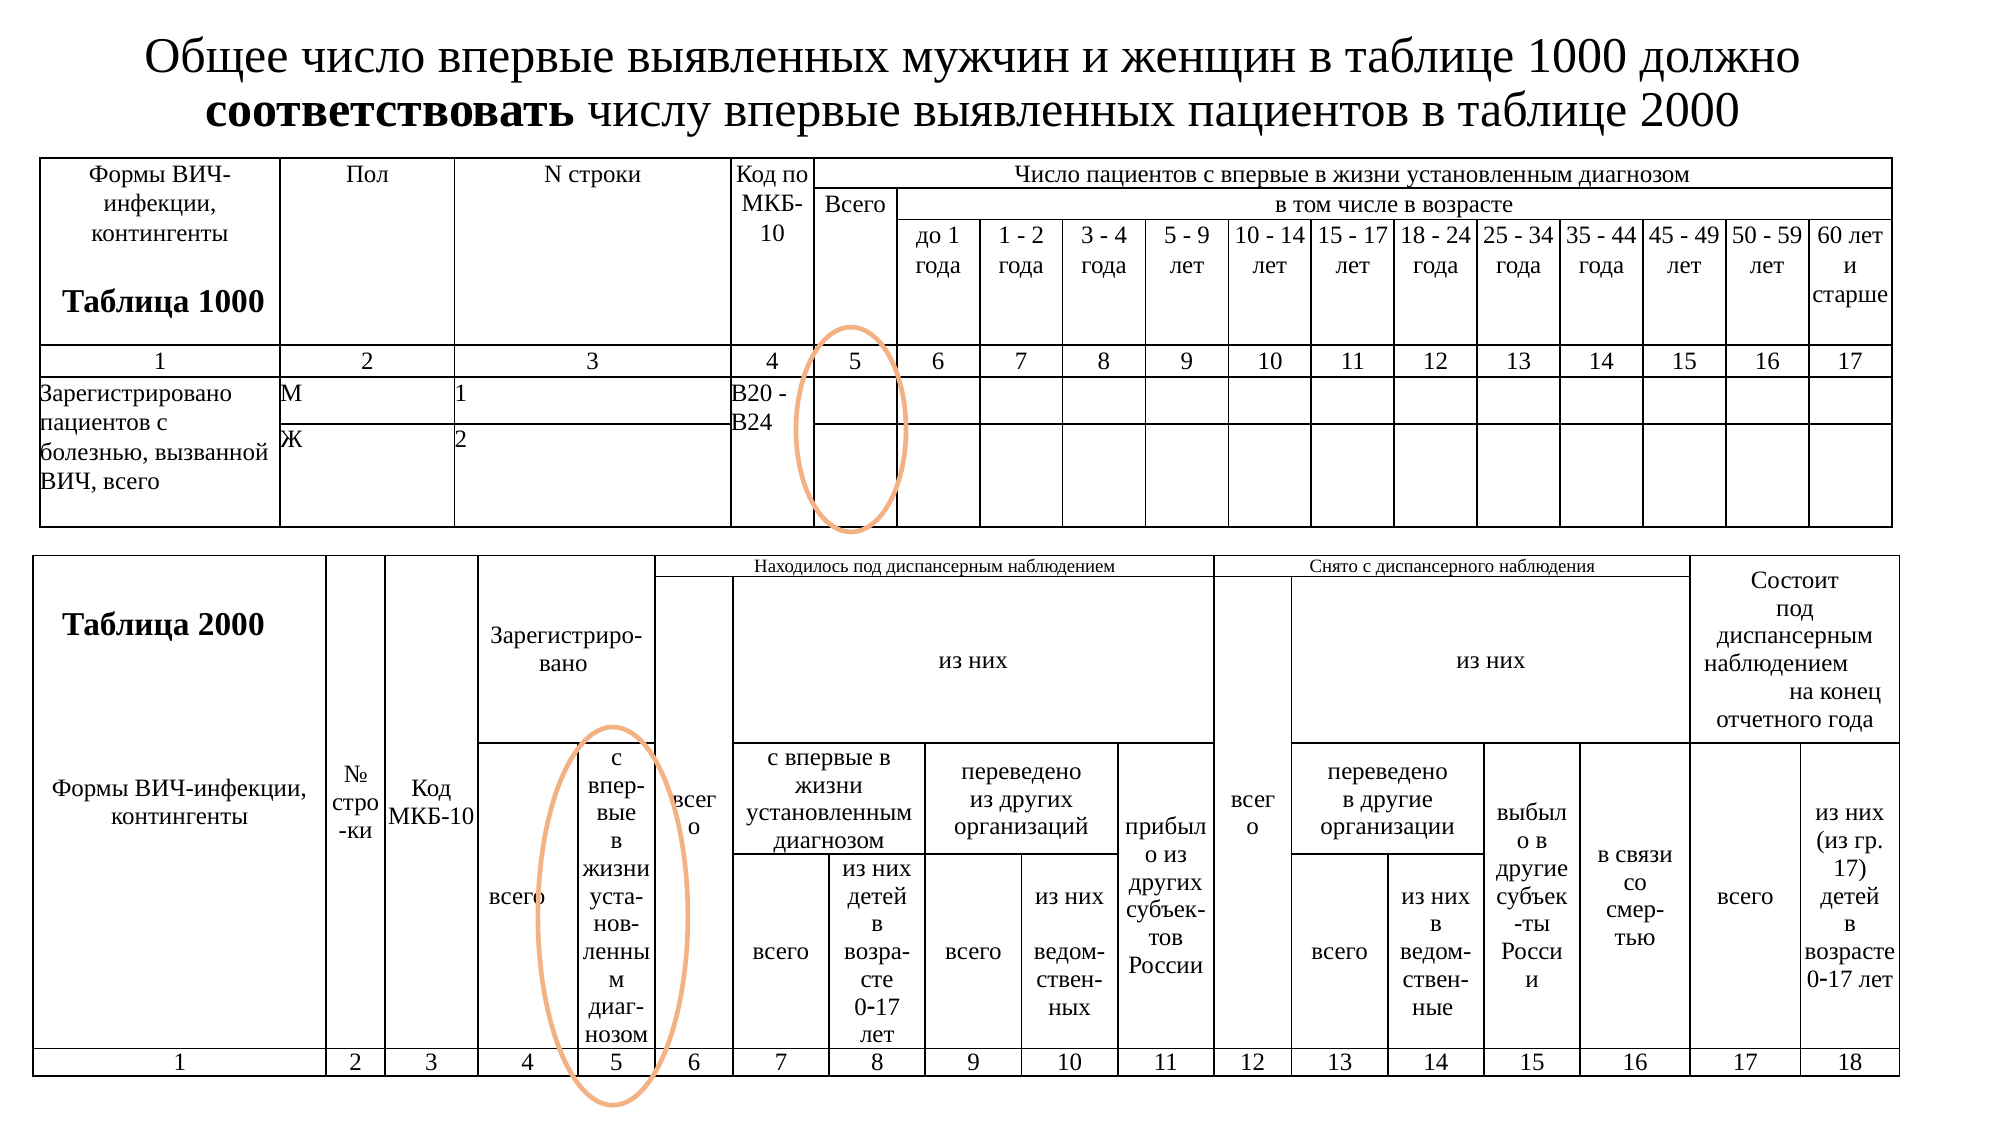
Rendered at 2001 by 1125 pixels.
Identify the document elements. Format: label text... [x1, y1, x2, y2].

table_cell 7 [981, 346, 1062, 376]
table_cell [981, 425, 1062, 526]
table_cell 1 [455, 378, 730, 423]
table_cell из них [734, 577, 1213, 742]
table_cell 5 - 9 лет [1146, 220, 1228, 344]
table_cell [873, 494, 896, 526]
table_cell 50 - 59 лет [1727, 220, 1808, 344]
table_cell с впервые в жизни установленным диагнозом [734, 744, 924, 853]
table_cell 11 [1119, 1049, 1213, 1075]
table_cell выбыло в другие субъек-ты России [1485, 744, 1579, 1048]
table_cell из них в ведом-ствен-ные [1389, 855, 1483, 1048]
table_cell [981, 378, 1062, 423]
table_cell 5 [885, 346, 896, 365]
table_cell 4 [732, 346, 813, 376]
table_cell всего [656, 577, 732, 1048]
table_cell 15 [1485, 1049, 1579, 1075]
table_cell 60 лет и старше [1810, 220, 1891, 344]
table_cell 10 [1022, 1049, 1117, 1075]
table_cell 18 [1801, 1049, 1899, 1075]
table_header Код МКБ-10 [386, 556, 477, 1048]
table_cell 2 [455, 425, 730, 526]
table_cell B20 - B24 [732, 378, 813, 526]
table_cell 25 - 34 года [1478, 220, 1559, 344]
table_cell 10 - 14 лет [1229, 220, 1310, 344]
table_cell 17 [1810, 346, 1891, 376]
table_cell [900, 378, 979, 423]
table_cell [1727, 378, 1808, 423]
table_cell переведено в другие организации [1292, 744, 1483, 853]
table_cell [1312, 378, 1393, 423]
table_cell 15 [1644, 346, 1725, 376]
table_cell Зарегистрировано пациентов с болезнью, вызванной ВИЧ, всего [41, 378, 279, 526]
table_cell 4 [479, 1049, 570, 1075]
text_box Таблица 1000 [47, 271, 281, 327]
table_cell 16 [1581, 1049, 1689, 1075]
table_cell [1644, 378, 1725, 423]
table_header N строки [455, 159, 730, 344]
table_header Формы ВИЧ-инфекции, контингенты [34, 556, 325, 1048]
table_cell Всего [815, 189, 896, 344]
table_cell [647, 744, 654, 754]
table_cell в связи со смер-тью [1581, 744, 1689, 1048]
table_cell 13 [1478, 346, 1559, 376]
table_cell [1478, 425, 1559, 526]
table_cell 13 [1292, 1049, 1387, 1075]
table_cell всего [1292, 855, 1387, 1048]
table_cell 16 [1727, 346, 1808, 376]
table_cell 14 [1561, 346, 1642, 376]
table_header Пол [281, 159, 454, 344]
table_cell [1810, 425, 1891, 526]
table_cell в том числе в возрасте [898, 189, 1891, 219]
table_cell [1312, 425, 1393, 526]
table_cell 1 - 2 года [981, 220, 1062, 344]
table_cell из них детей в возра-сте 017 лет [830, 855, 924, 1048]
table_header № стро-ки [327, 556, 384, 1048]
table_header Находилось под диспансерным наблюдением [656, 556, 1213, 576]
text_box [794, 326, 908, 534]
table_cell [1810, 378, 1891, 423]
table_cell прибыло из других субъек-тов России [1119, 744, 1213, 1048]
table_cell [1146, 425, 1228, 526]
table_cell Ж [281, 425, 454, 526]
table_cell [1727, 425, 1808, 526]
table_cell [1395, 425, 1476, 526]
table_cell 7 [734, 1049, 828, 1075]
table_cell из них [1292, 577, 1689, 742]
table_cell 3 [455, 346, 730, 376]
table_cell 9 [926, 1049, 1021, 1075]
table_cell 8 [830, 1049, 924, 1075]
table_cell всего [734, 855, 828, 1048]
title Общее число впервые выявленных мужчин и женщин в таблице 1000 должно соответствовать числу впервые выявленных пациентов в таблице 2000 [45, 15, 1900, 150]
table_header Формы ВИЧ-инфекции, контингенты [41, 159, 279, 344]
table_cell [1395, 378, 1476, 423]
table_cell всего [1691, 744, 1800, 1048]
table_cell [1229, 378, 1310, 423]
table_cell 8 [1063, 346, 1145, 376]
table_header Снято с диспансерного наблюдения [1215, 556, 1689, 576]
table_cell 17 [1691, 1049, 1800, 1075]
table_cell 6 [898, 346, 979, 376]
table_cell 18 - 24 года [1395, 220, 1476, 344]
table_cell [1063, 425, 1145, 526]
table_cell 12 [1395, 346, 1476, 376]
table_cell 1 [34, 1049, 325, 1075]
table_cell [1478, 378, 1559, 423]
table_cell [1561, 425, 1642, 526]
table_cell [898, 425, 979, 526]
text_box Таблица 2000 [47, 594, 281, 650]
table_header Состоит под диспансерным наблюдением на конец отчетного года [1691, 556, 1899, 742]
table_cell 3 - 4 года [1063, 220, 1145, 344]
table_cell [1063, 378, 1145, 423]
table_cell всего [1215, 577, 1291, 1048]
table_cell из них (из гр. 17) детей в возрасте 017 лет [1801, 744, 1899, 1048]
table_header Число пациентов с впервые в жизни установленным диагнозом [815, 159, 1891, 187]
table_cell [1644, 425, 1725, 526]
table_cell 15 - 17 лет [1312, 220, 1393, 344]
table_cell до 1 года [898, 220, 979, 344]
table_cell 1 [41, 346, 279, 376]
table_cell [815, 511, 829, 526]
table_cell 3 [386, 1049, 477, 1075]
text_box [536, 725, 689, 1107]
table_cell 11 [1312, 346, 1393, 376]
table_cell [1229, 425, 1310, 526]
table_cell 12 [1215, 1049, 1291, 1075]
table_cell М [281, 378, 454, 423]
table_cell 2 [281, 346, 454, 376]
table_cell 45 - 49 лет [1644, 220, 1725, 344]
table_cell [1146, 378, 1228, 423]
table_cell переведено из других организаций [926, 744, 1117, 853]
table_cell [1561, 378, 1642, 423]
table_header Зарегистриро- вано [479, 556, 654, 742]
table_cell всего [926, 855, 1021, 1048]
table_cell 35 - 44 года [1561, 220, 1642, 344]
table_header Код по МКБ-10 [732, 159, 813, 344]
table_cell из них ведом-ствен-ных [1022, 855, 1117, 1048]
table_cell всего [479, 744, 577, 1048]
table_cell 14 [1389, 1049, 1483, 1075]
table_cell 10 [1229, 346, 1310, 376]
table_cell 9 [1146, 346, 1228, 376]
table_cell 6 [656, 1049, 732, 1075]
table_cell 2 [327, 1049, 384, 1075]
